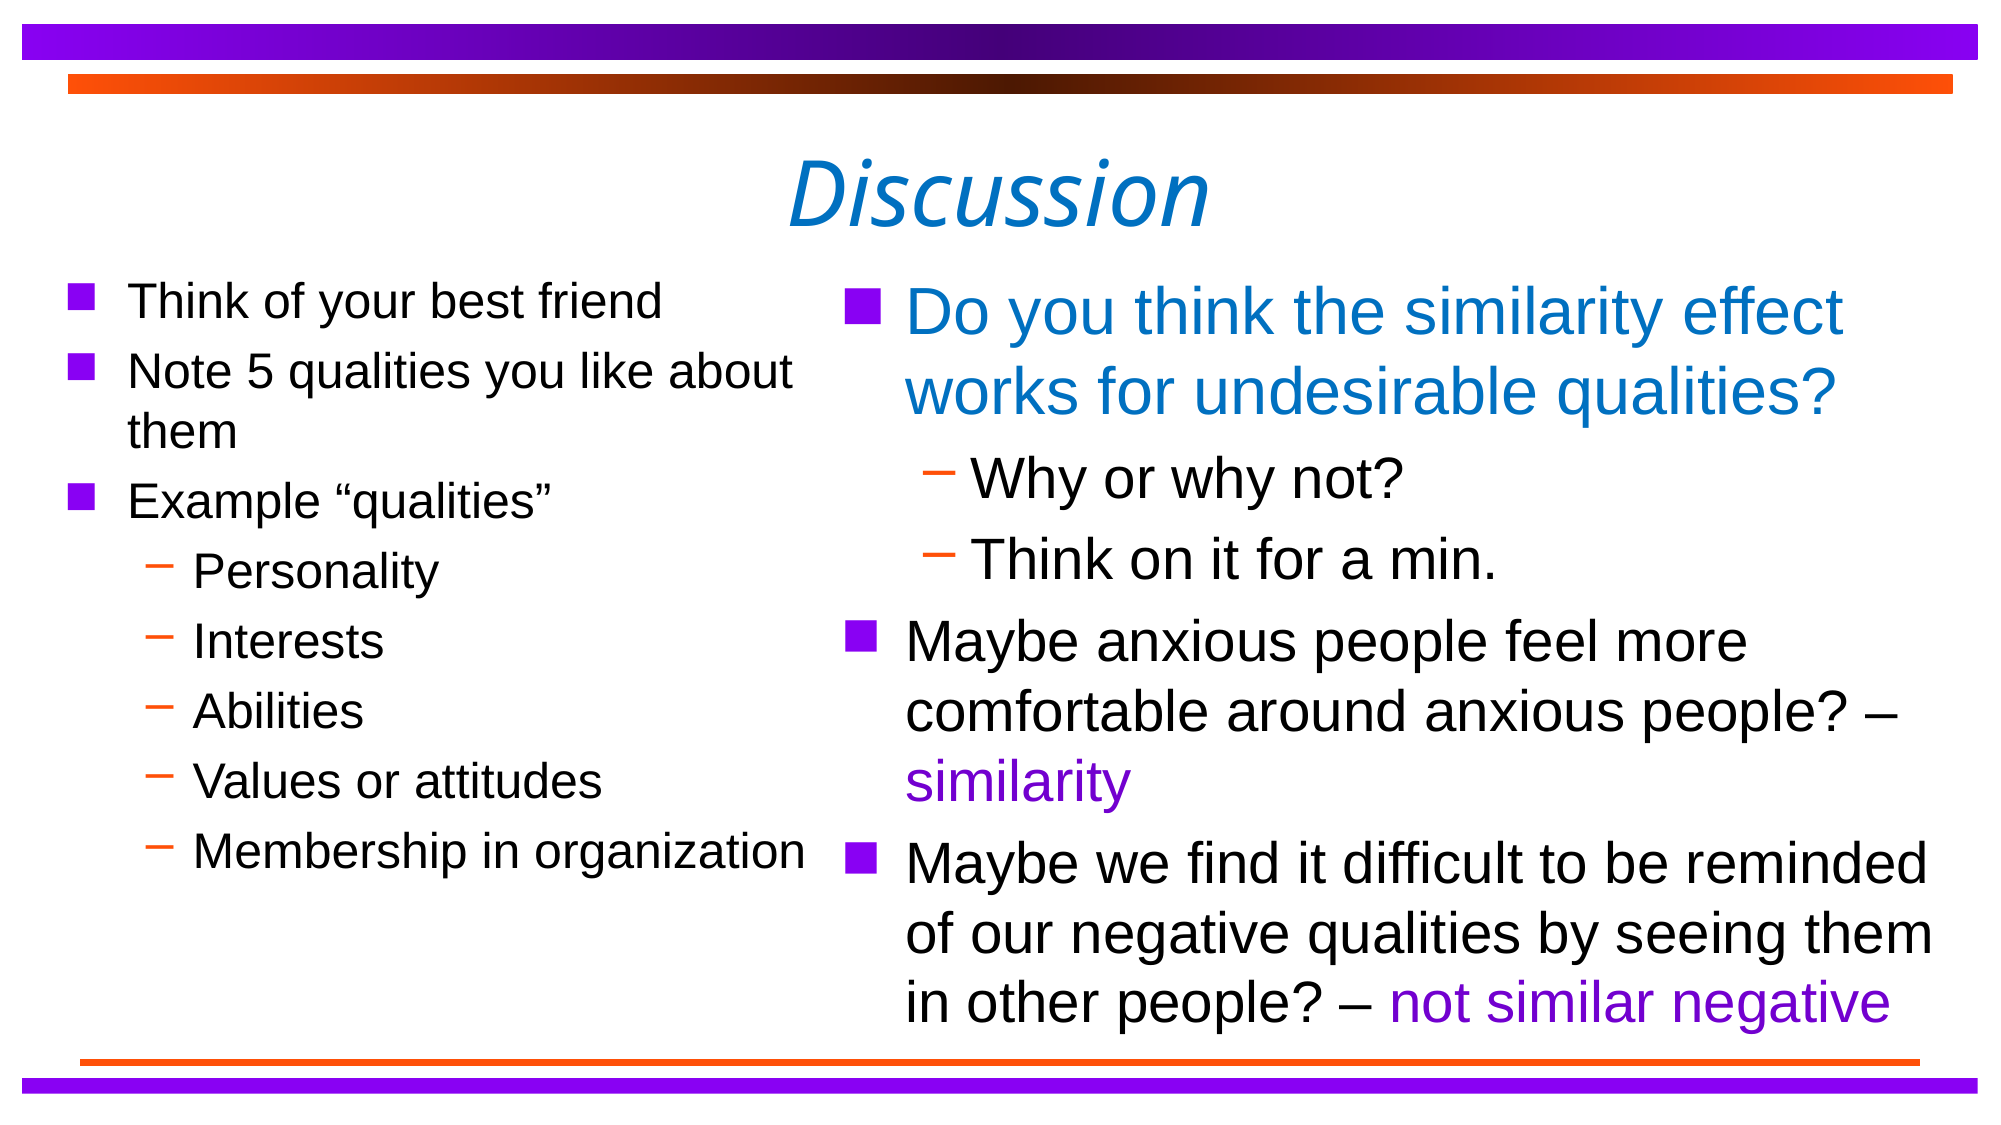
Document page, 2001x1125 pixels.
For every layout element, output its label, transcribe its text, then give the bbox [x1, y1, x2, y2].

title Discussion [150, 94, 1850, 260]
list Think of your best friend Note 5 qualities you like about them Example “qualities” Personality Interests Abilities Values or attitudes Membership in organization [55, 260, 833, 936]
text_box Do you think the similarity effect works for undesirable qualities? Why or why not? Think on it for a min. Maybe anxious people feel more comfortable around anxious people? – similarity Maybe we find it difficult to be reminded of our negative qualities by seeing them in other people? – not similar negative [833, 260, 2000, 936]
